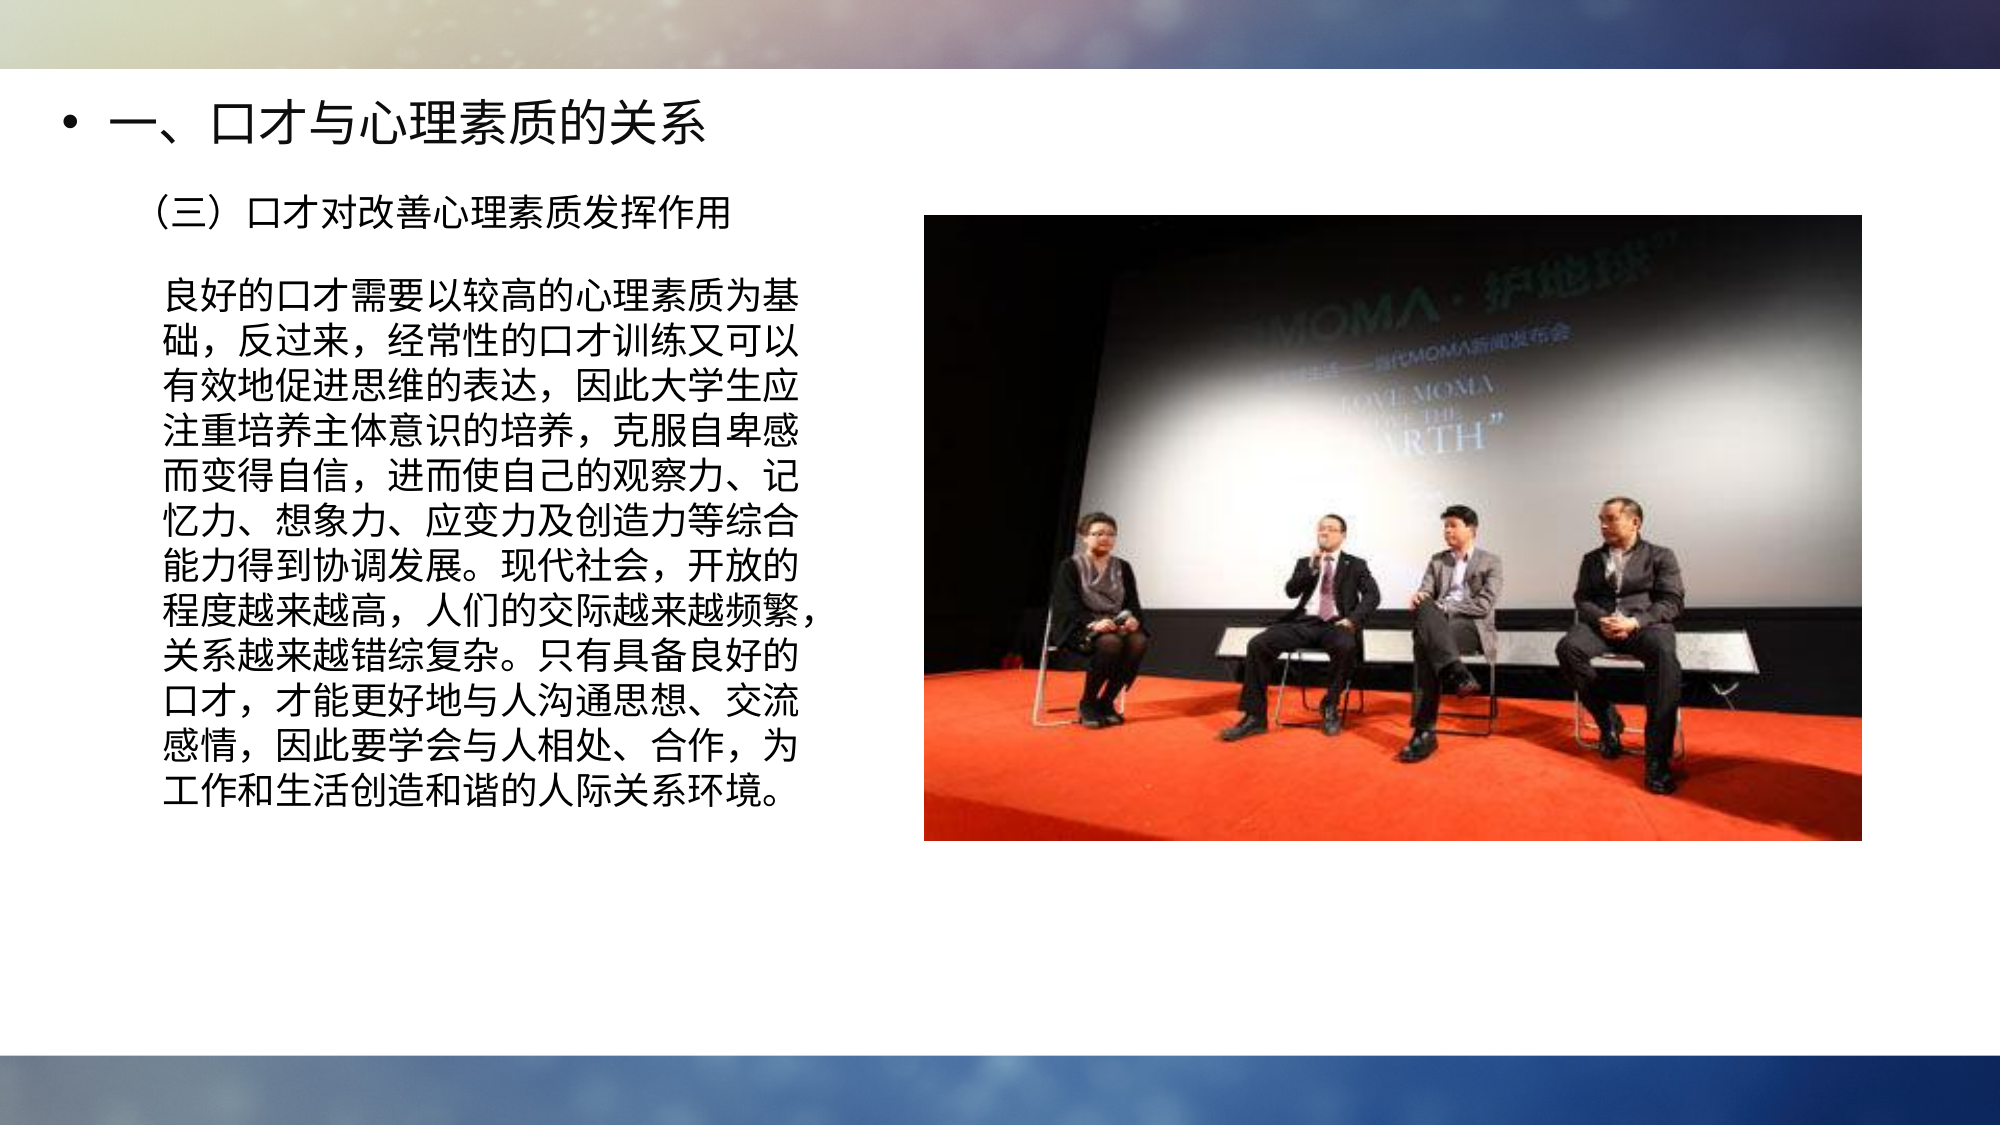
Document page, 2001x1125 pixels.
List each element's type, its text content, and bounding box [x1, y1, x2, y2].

picture [0, 1056, 2000, 1125]
text_box 一、口才与心理素质的关系 [46, 84, 925, 160]
text_box 良好的口才需要以较高的心理素质为基础，反过来，经常性的口才训练又可以有效地促进思维的表达，因此大学生应注重培养主体意识的培养，克服自卑感而变得自信，进而使自己的观察力、记忆力、想象力、应变力及创造力等综合能力得到协调发展。现代社会，开放的程度越来越高，人们的交际越来越频繁，关系越来越错综复杂。只有具备良好的口才，才能更好地与人沟通思想、交流感情，因此要学会与人相处、合作，为工作和生活创造和谐的人际关系环境。 [148, 264, 838, 820]
picture [924, 215, 1862, 841]
picture [0, 0, 2000, 69]
text_box （三）口才对改善心理素质发挥作用 [117, 181, 748, 242]
